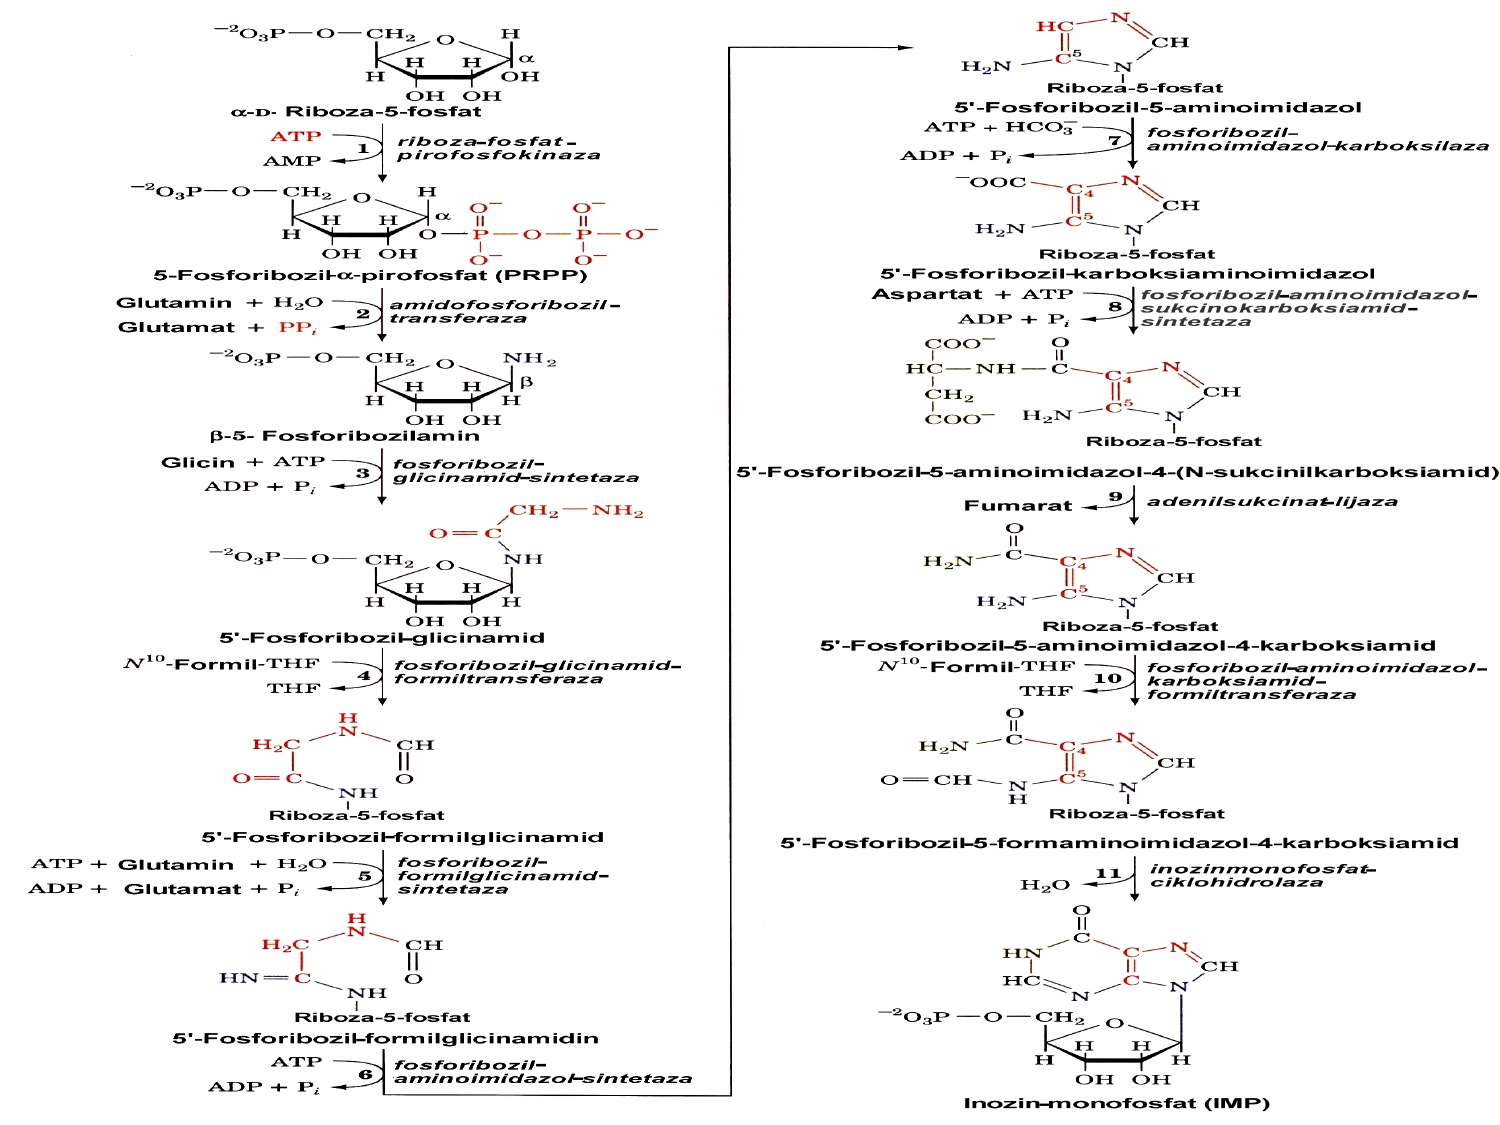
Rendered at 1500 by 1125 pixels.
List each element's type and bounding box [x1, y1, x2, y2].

list [0, 0, 1500, 1125]
